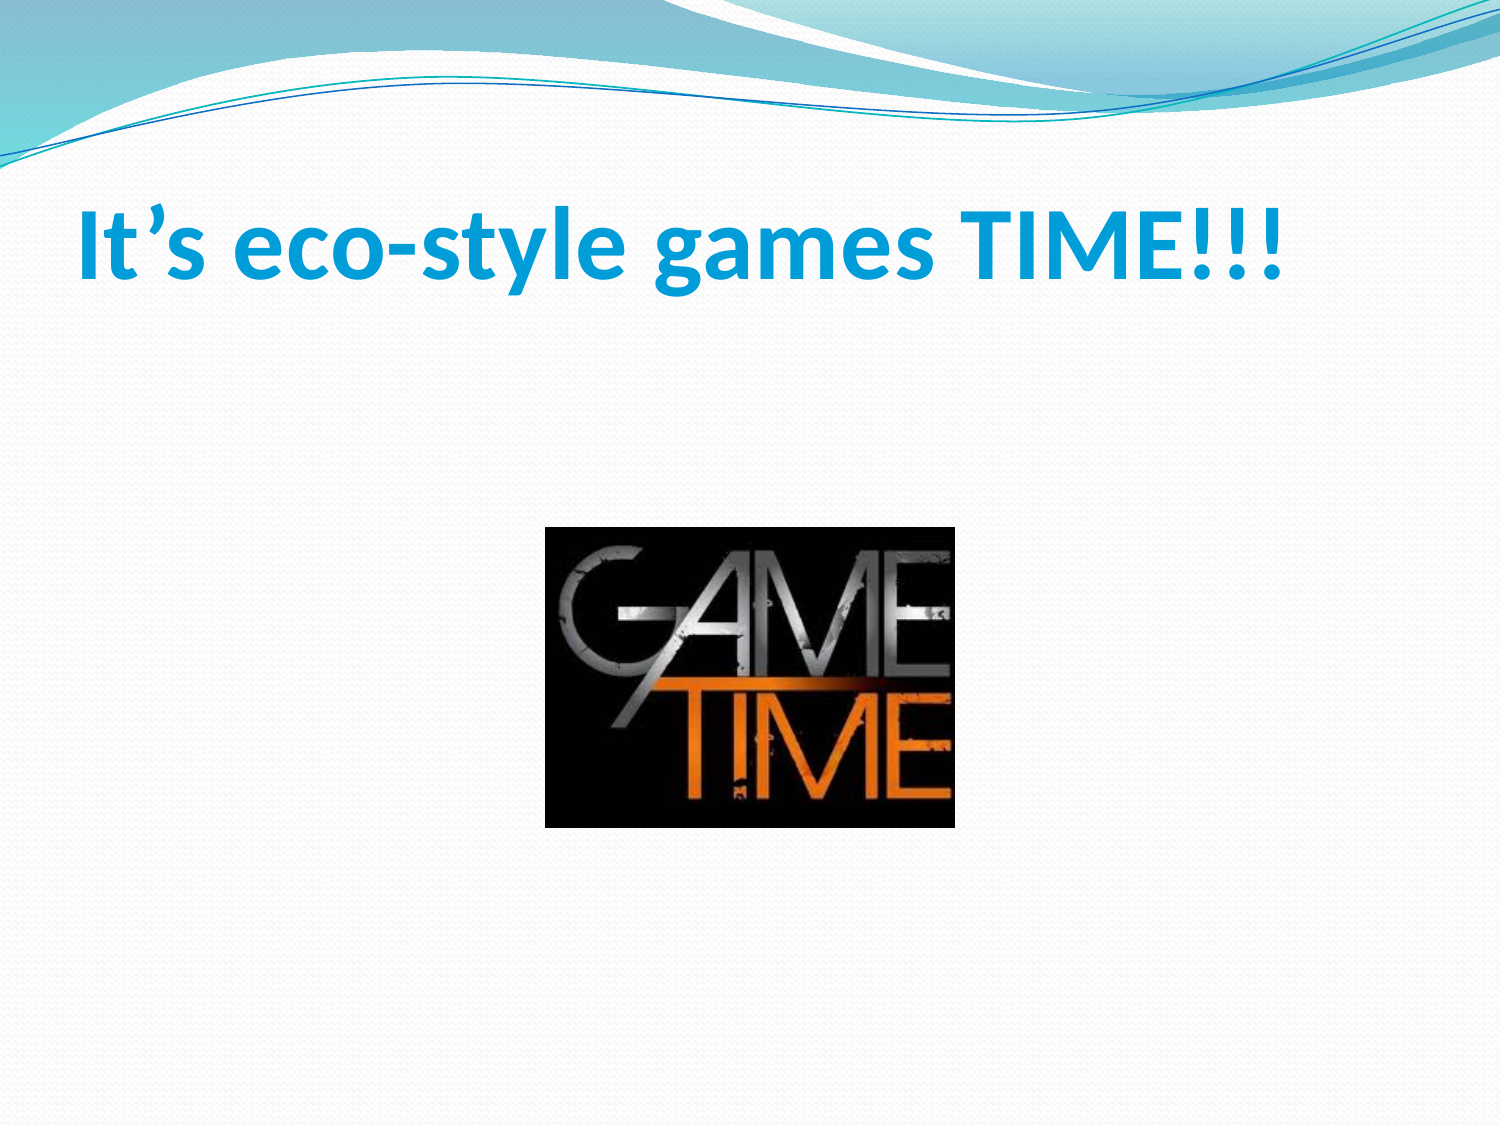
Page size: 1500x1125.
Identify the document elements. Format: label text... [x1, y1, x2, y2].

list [544, 527, 955, 828]
title It’s eco-style games TIME!!! [75, 112, 1425, 300]
